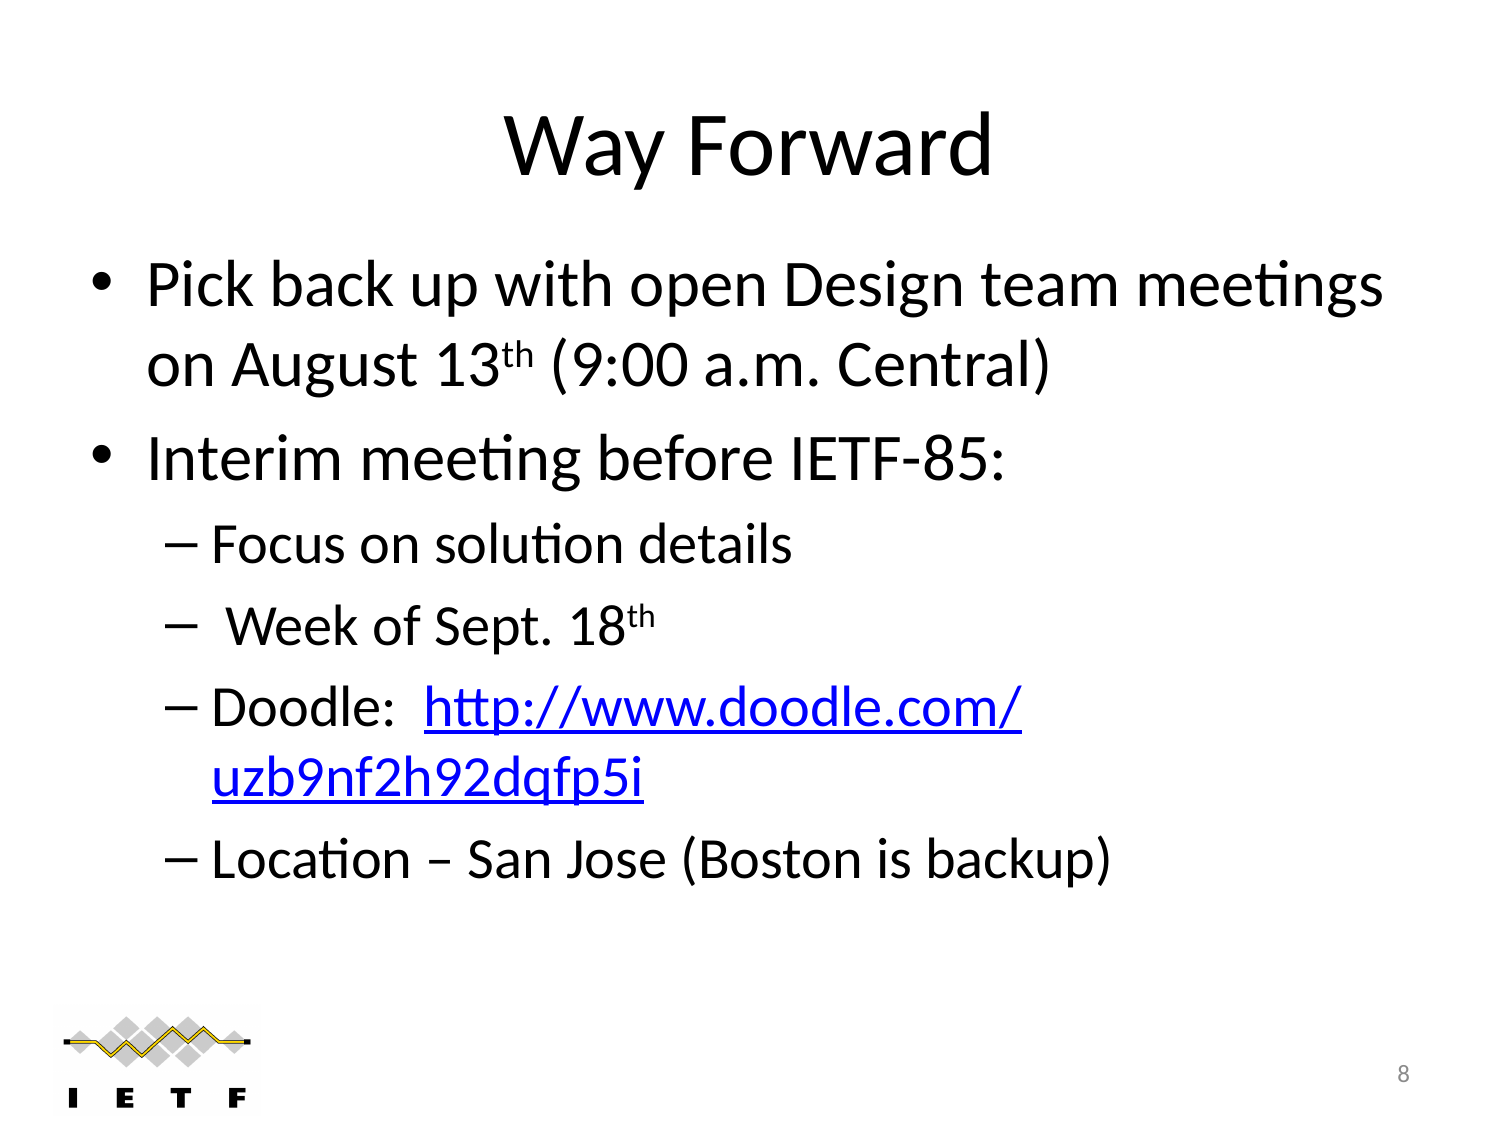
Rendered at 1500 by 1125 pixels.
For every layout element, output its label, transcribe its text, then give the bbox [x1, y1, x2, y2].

picture [53, 1004, 261, 1116]
list Pick back up with open Design team meetings on August 13th (9:00 a.m. Central) Interim meeting before IETF-85: Focus on solution details Week of Sept. 18th Doodle: http://www.doodle.com/uzb9nf2h92dqfp5i Location – San Jose (Boston is backup) [75, 232, 1425, 1005]
title Way Forward [75, 45, 1425, 232]
slide_number 8 [1074, 1042, 1425, 1103]
